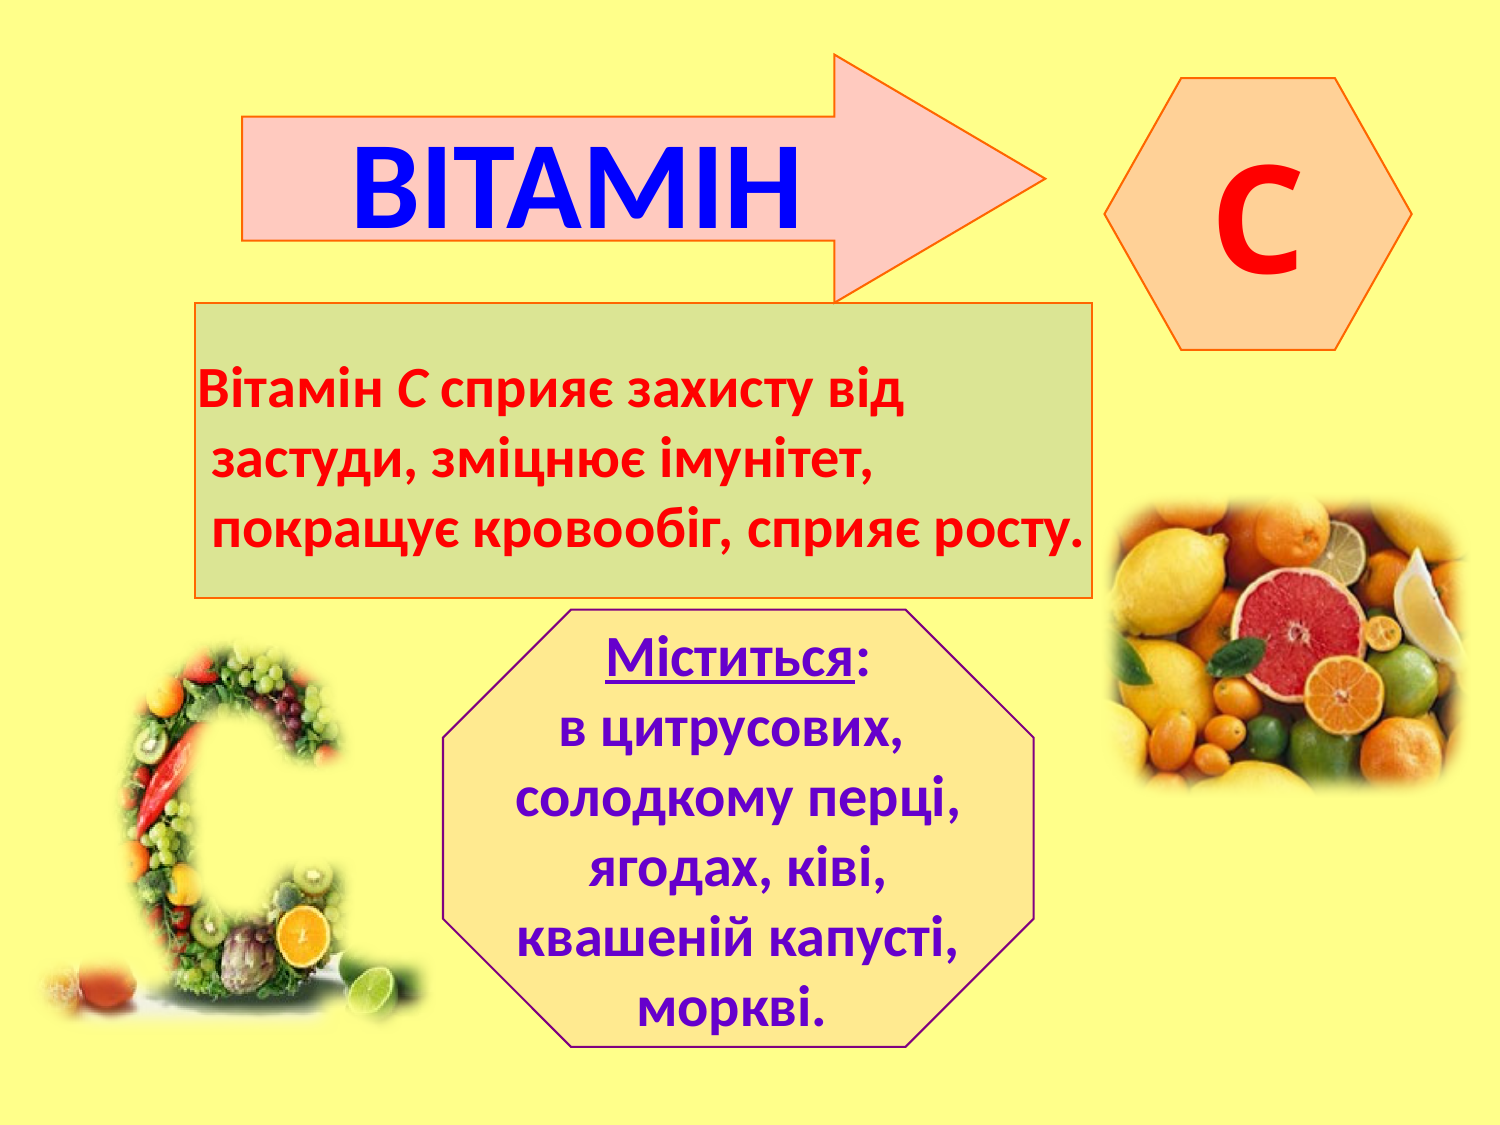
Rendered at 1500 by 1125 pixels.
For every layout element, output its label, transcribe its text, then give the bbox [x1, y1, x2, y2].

picture [1100, 491, 1472, 799]
text_box [194, 567, 1093, 598]
picture [14, 609, 457, 1036]
text_box [194, 302, 1093, 341]
text_box C [1104, 78, 1412, 350]
text_box Міститься: в цитрусових, солодкому перці, ягодах, ківі, квашеній капусті, моркві. [461, 609, 1034, 1047]
text_box Вітамін С сприяє захисту від застуди, зміцнює імунітет, покращує кровообіг, сприяє росту. [183, 341, 1187, 567]
text_box ВІТАМІН [242, 54, 1046, 302]
